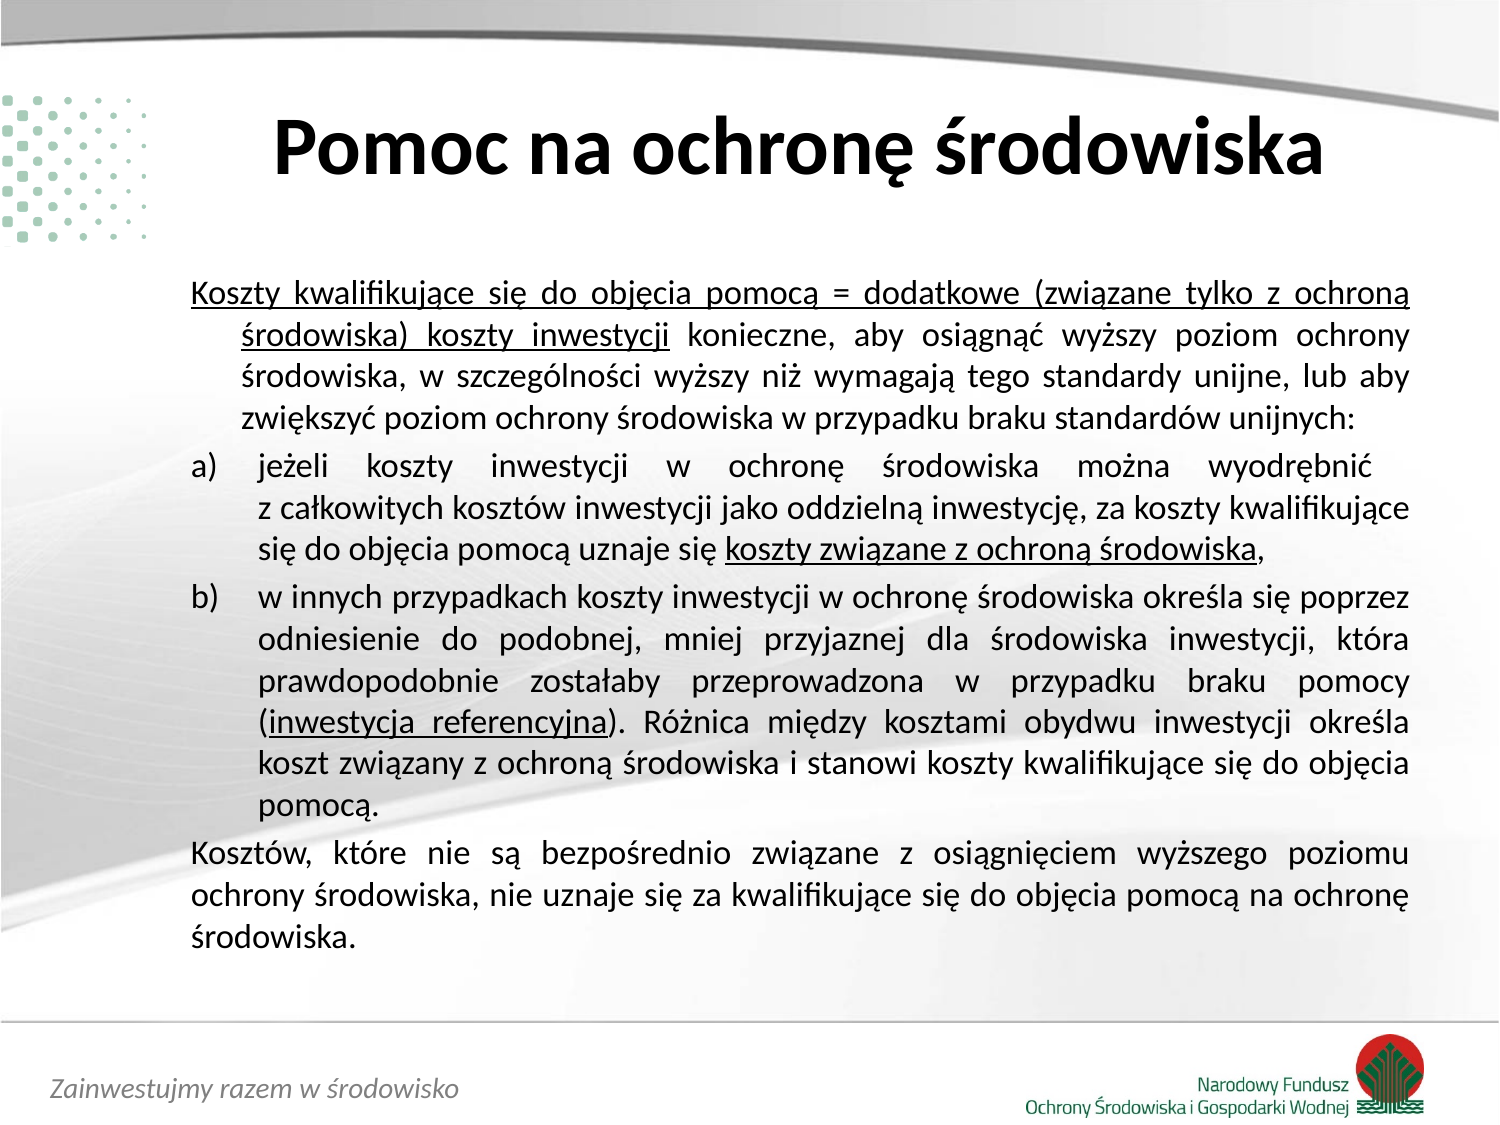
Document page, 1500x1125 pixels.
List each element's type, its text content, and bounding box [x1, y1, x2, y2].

picture [1026, 1034, 1424, 1118]
picture [0, 0, 1499, 1023]
title Pomoc na ochronę środowiska [175, 78, 1425, 205]
list Koszty kwalifikujące się do objęcia pomocą = dodatkowe (związane tylko z ochroną środowiska) koszty inwestycji konieczne, aby osiągnąć wyższy poziom ochrony środowiska, w szczególności wyższy niż wymagają tego standardy unijne, lub aby zwiększyć poziom ochrony środowiska w przypadku braku standardów unijnych: jeżeli koszty inwestycji w ochronę środowiska można wyodrębnić z całkowitych kosztów inwestycji jako oddzielną inwestycję, za koszty kwalifikujące się do objęcia pomocą uznaje się koszty związane z ochroną środowiska, w innych przypadkach koszty inwestycji w ochronę środowiska określa się poprzez odniesienie do podobnej, mniej przyjaznej dla środowiska inwestycji, która prawdopodobnie zostałaby przeprowadzona w przypadku braku pomocy (inwestycja referencyjna). Różnica między kosztami obydwu inwestycji określa koszt związany z ochroną środowiska i stanowi koszty kwalifikujące się do objęcia pomocą. Kosztów, które nie są bezpośrednio związane z osiągnięciem wyższego poziomu ochrony środowiska, nie uznaje się za kwalifikujące się do objęcia pomocą na ochronę środowiska. [175, 262, 1425, 1005]
